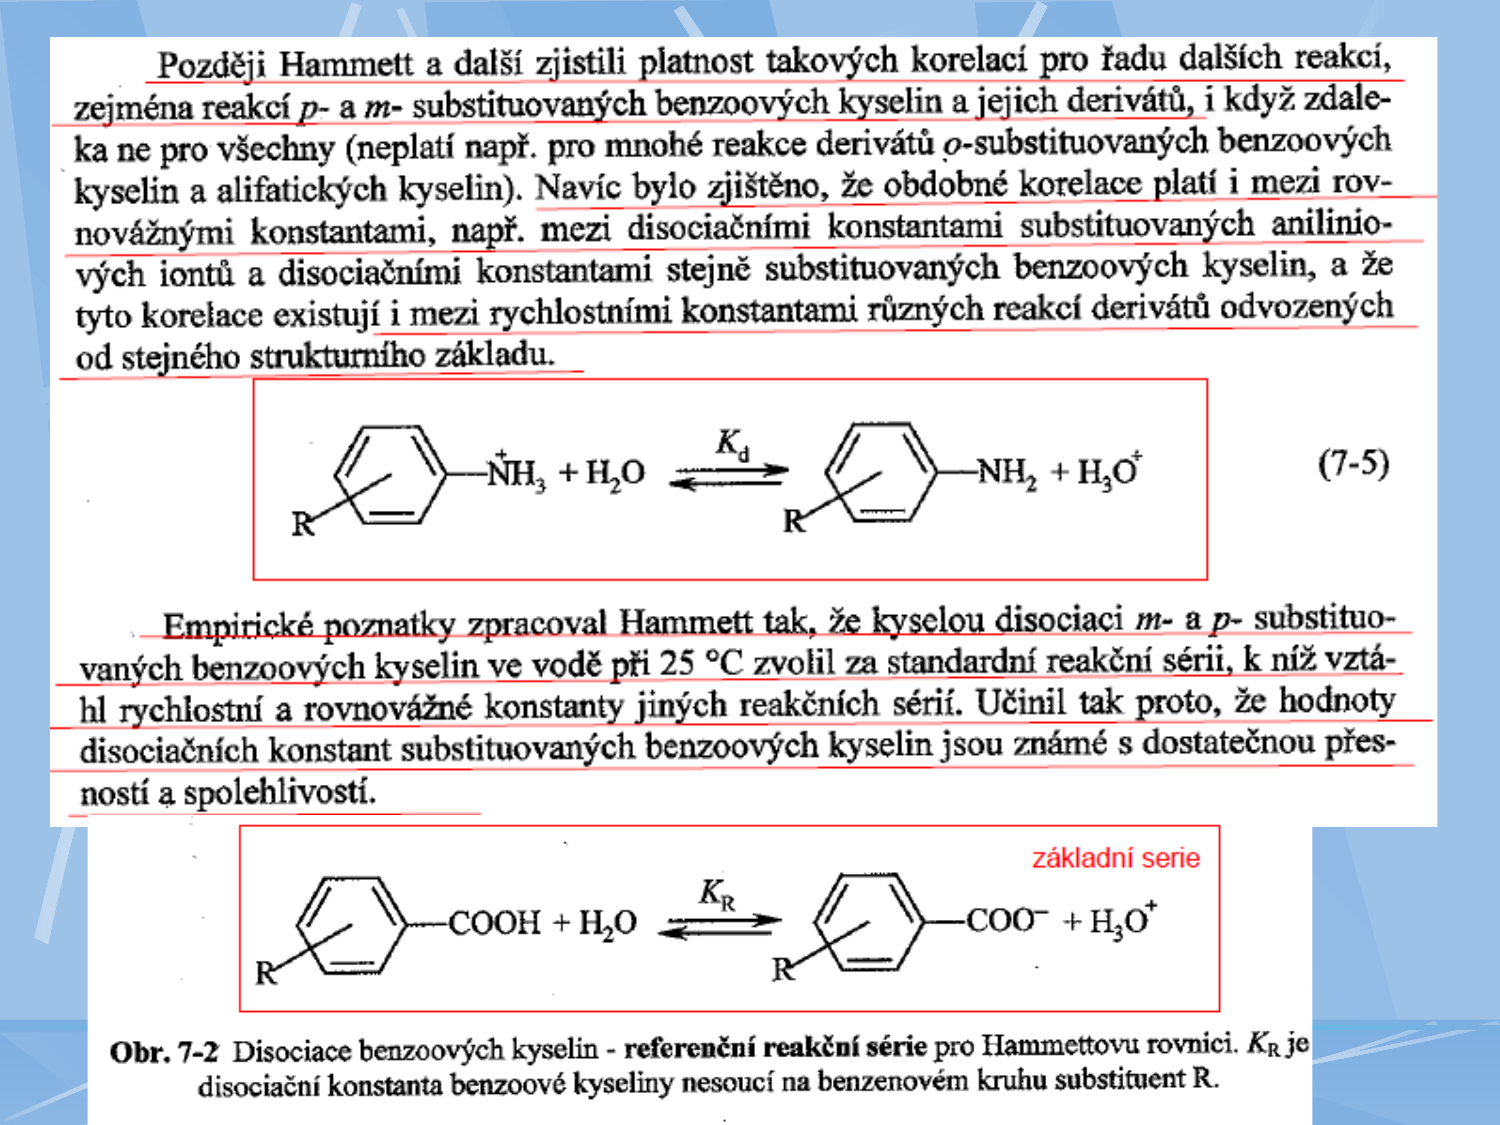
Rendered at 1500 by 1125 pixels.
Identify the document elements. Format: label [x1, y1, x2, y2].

picture [49, 37, 1438, 1125]
